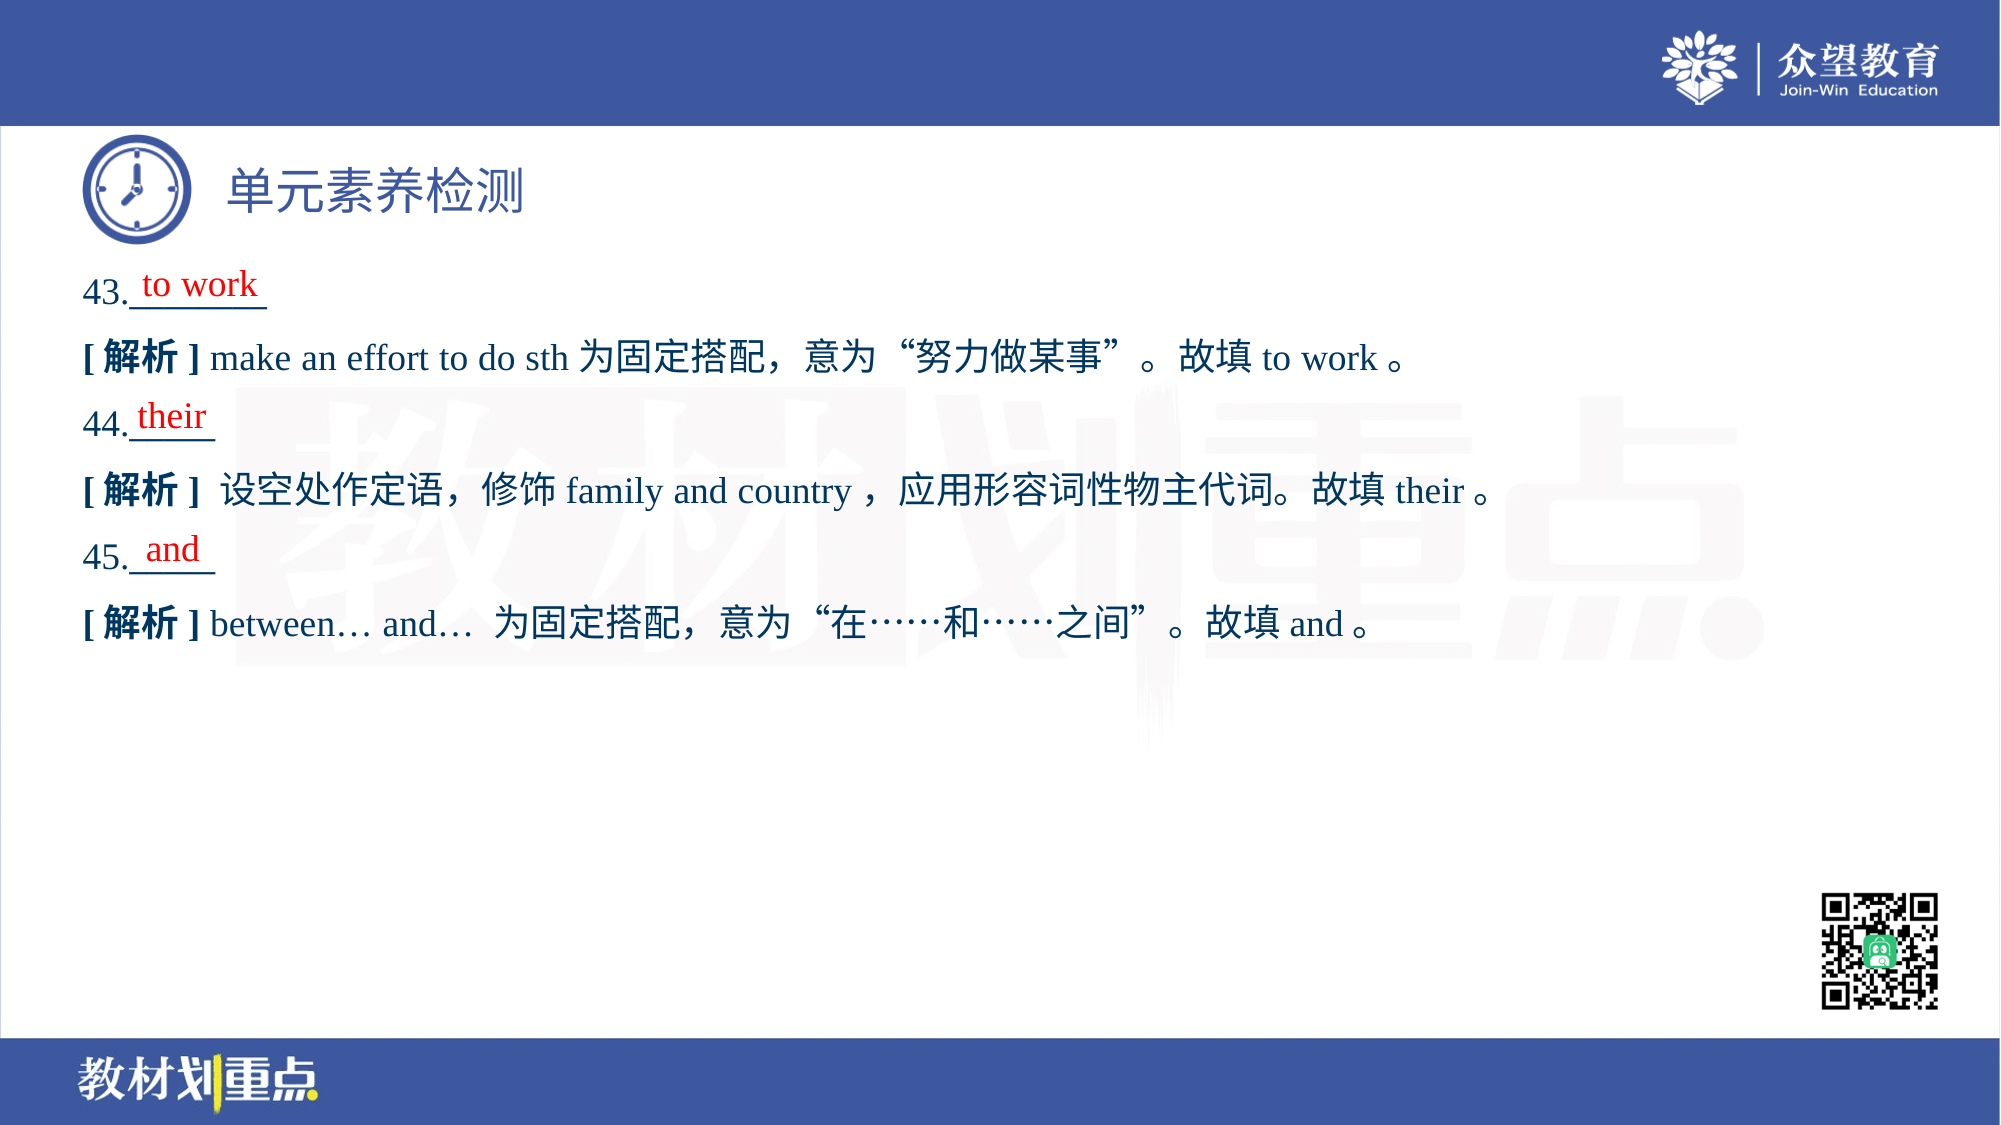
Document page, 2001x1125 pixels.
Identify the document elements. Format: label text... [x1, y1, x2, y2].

text_box 44._____ [82, 379, 1817, 438]
picture [0, 0, 2000, 1125]
text_box 45._____ [82, 512, 1817, 571]
text_box to work [123, 239, 277, 297]
text_box [解析] make an effort to do sth为固定搭配，意为“努力做某事”。故填to work。 [82, 313, 1817, 371]
text_box [解析] 设空处作定语，修饰family and country，应用形容词性物主代词。故填their。 [82, 446, 1817, 504]
text_box 43.________ [82, 247, 1817, 306]
text_box their [124, 371, 221, 430]
text_box [解析] between… and… 为固定搭配，意为“在……和……之间”。故填and。 [82, 579, 1817, 637]
text_box and [132, 504, 214, 563]
